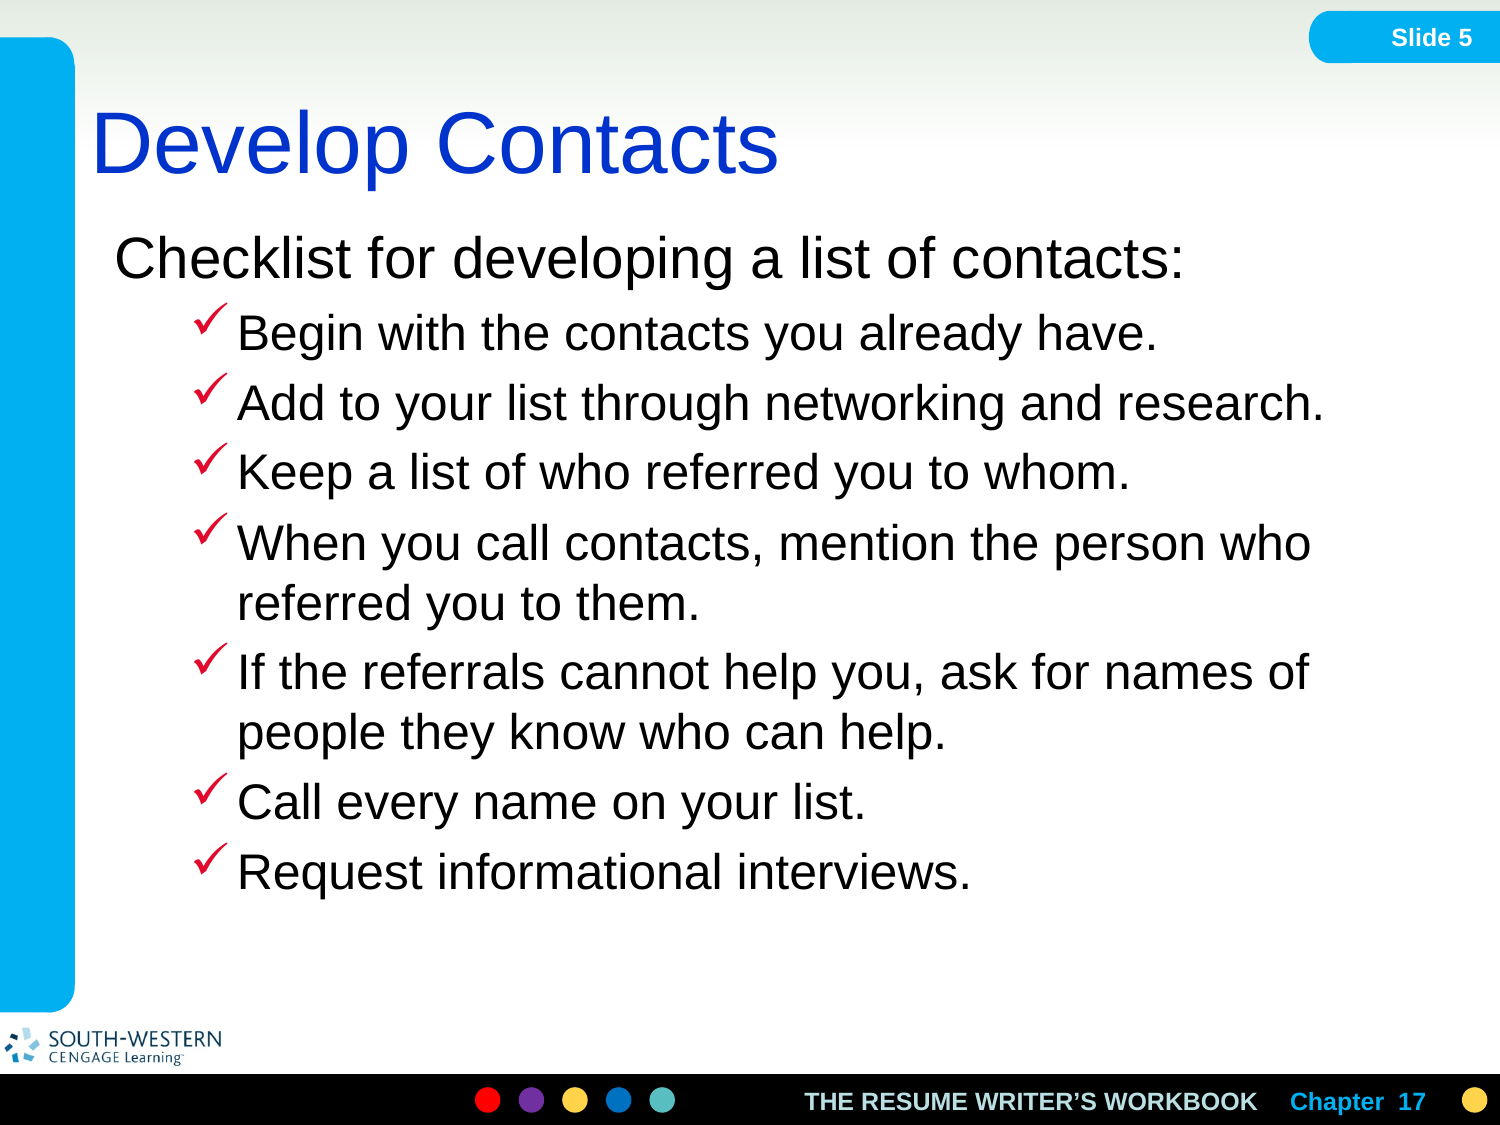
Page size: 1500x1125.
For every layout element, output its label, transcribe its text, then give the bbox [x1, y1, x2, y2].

picture [0, 1022, 225, 1073]
footer Chapter 17 [1274, 1075, 1476, 1125]
list Checklist for developing a list of contacts: Begin with the contacts you already have. Add to your list through networking and research. Keep a list of who referred you to whom. When you call contacts, mention the person who referred you to them. If the referrals cannot help you, ask for names of people they know who can help. Call every name on your list. Request informational interviews. [99, 212, 1451, 938]
slide_number Slide 5 [1312, 13, 1488, 93]
title Develop Contacts [74, 44, 1426, 233]
